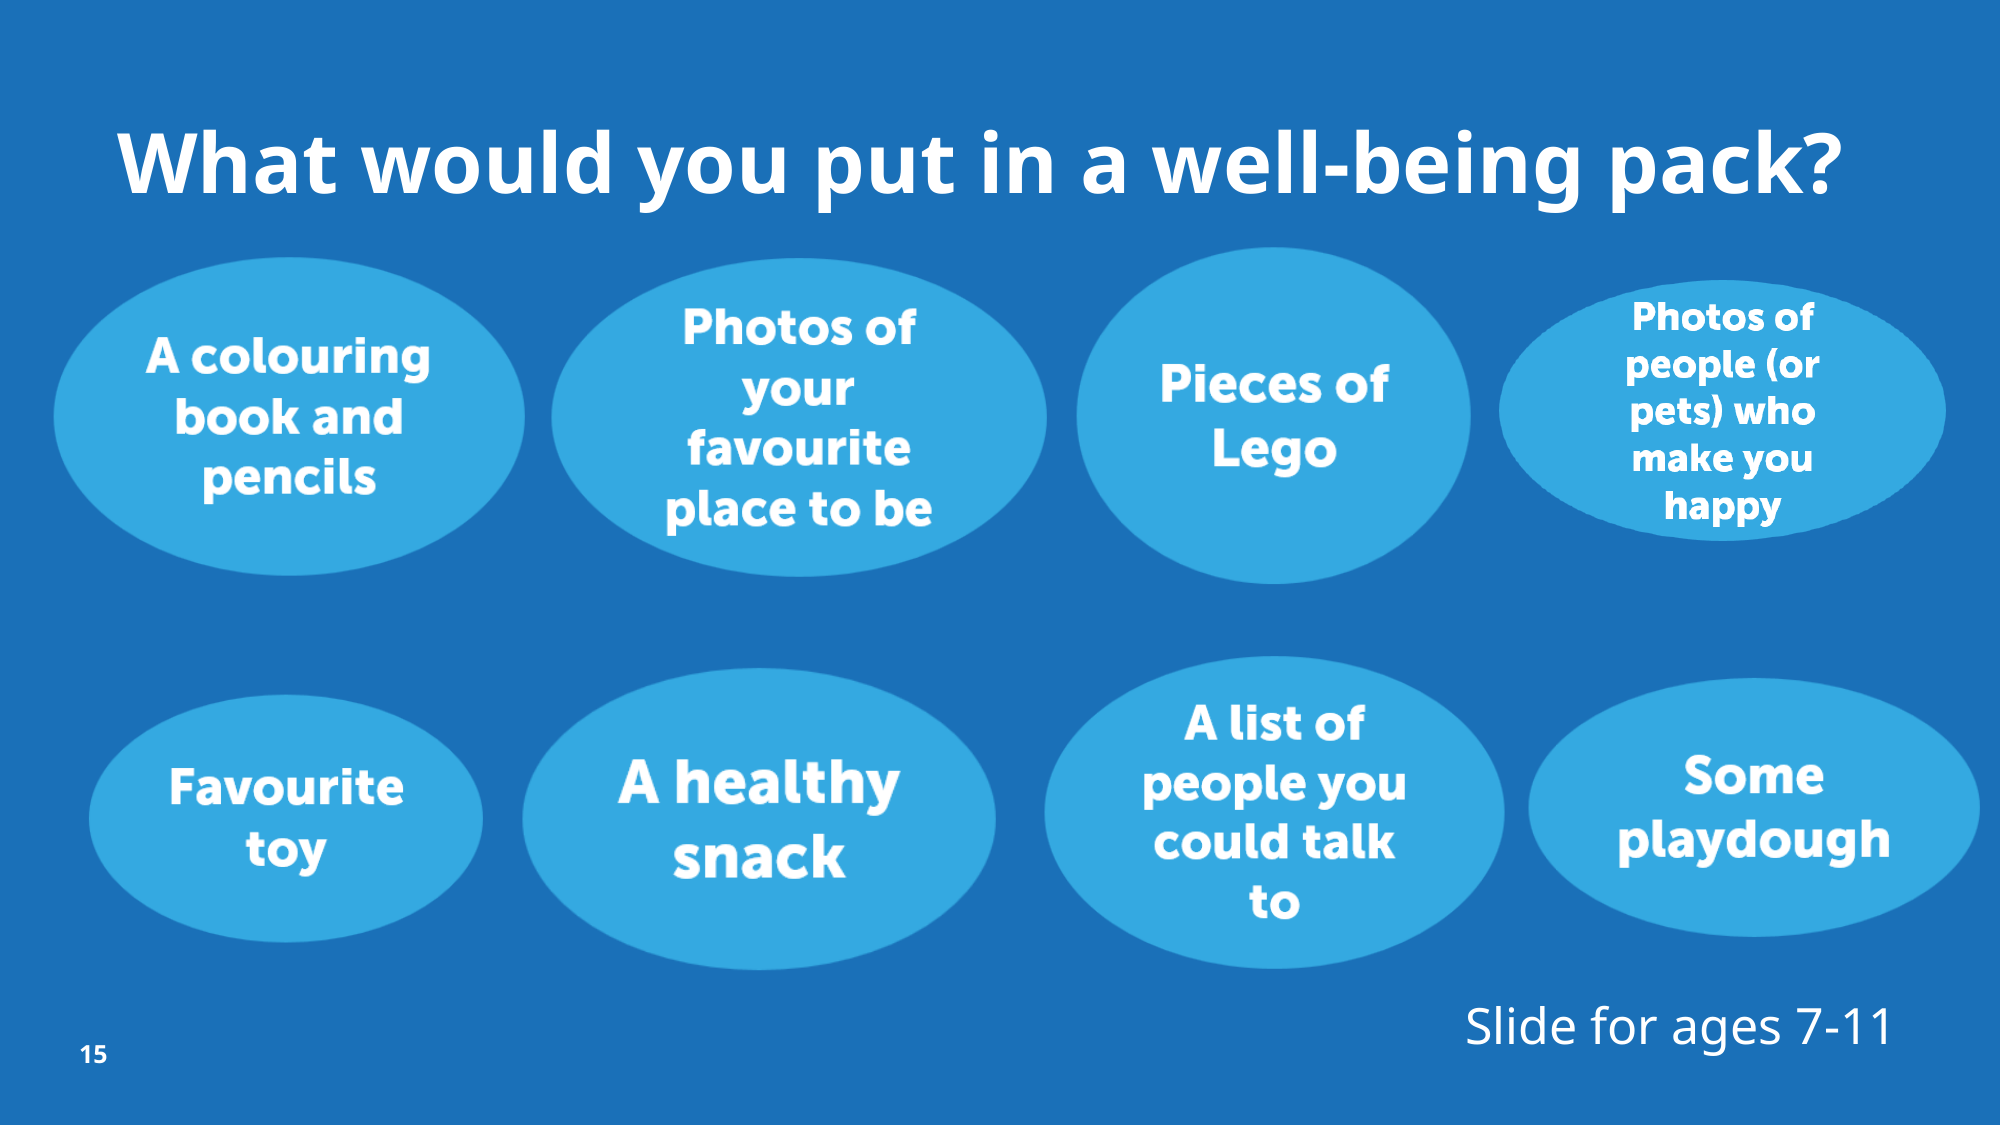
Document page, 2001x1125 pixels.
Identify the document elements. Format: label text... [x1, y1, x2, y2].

picture [520, 635, 1023, 1005]
text_box Slide for ages 7-11 [1402, 987, 1961, 1063]
title What would you put in a well-being pack? [71, 102, 1912, 253]
picture [73, 684, 500, 1000]
slide_number 15 [79, 1023, 190, 1073]
picture [1522, 667, 2000, 959]
picture [0, 231, 1961, 1008]
